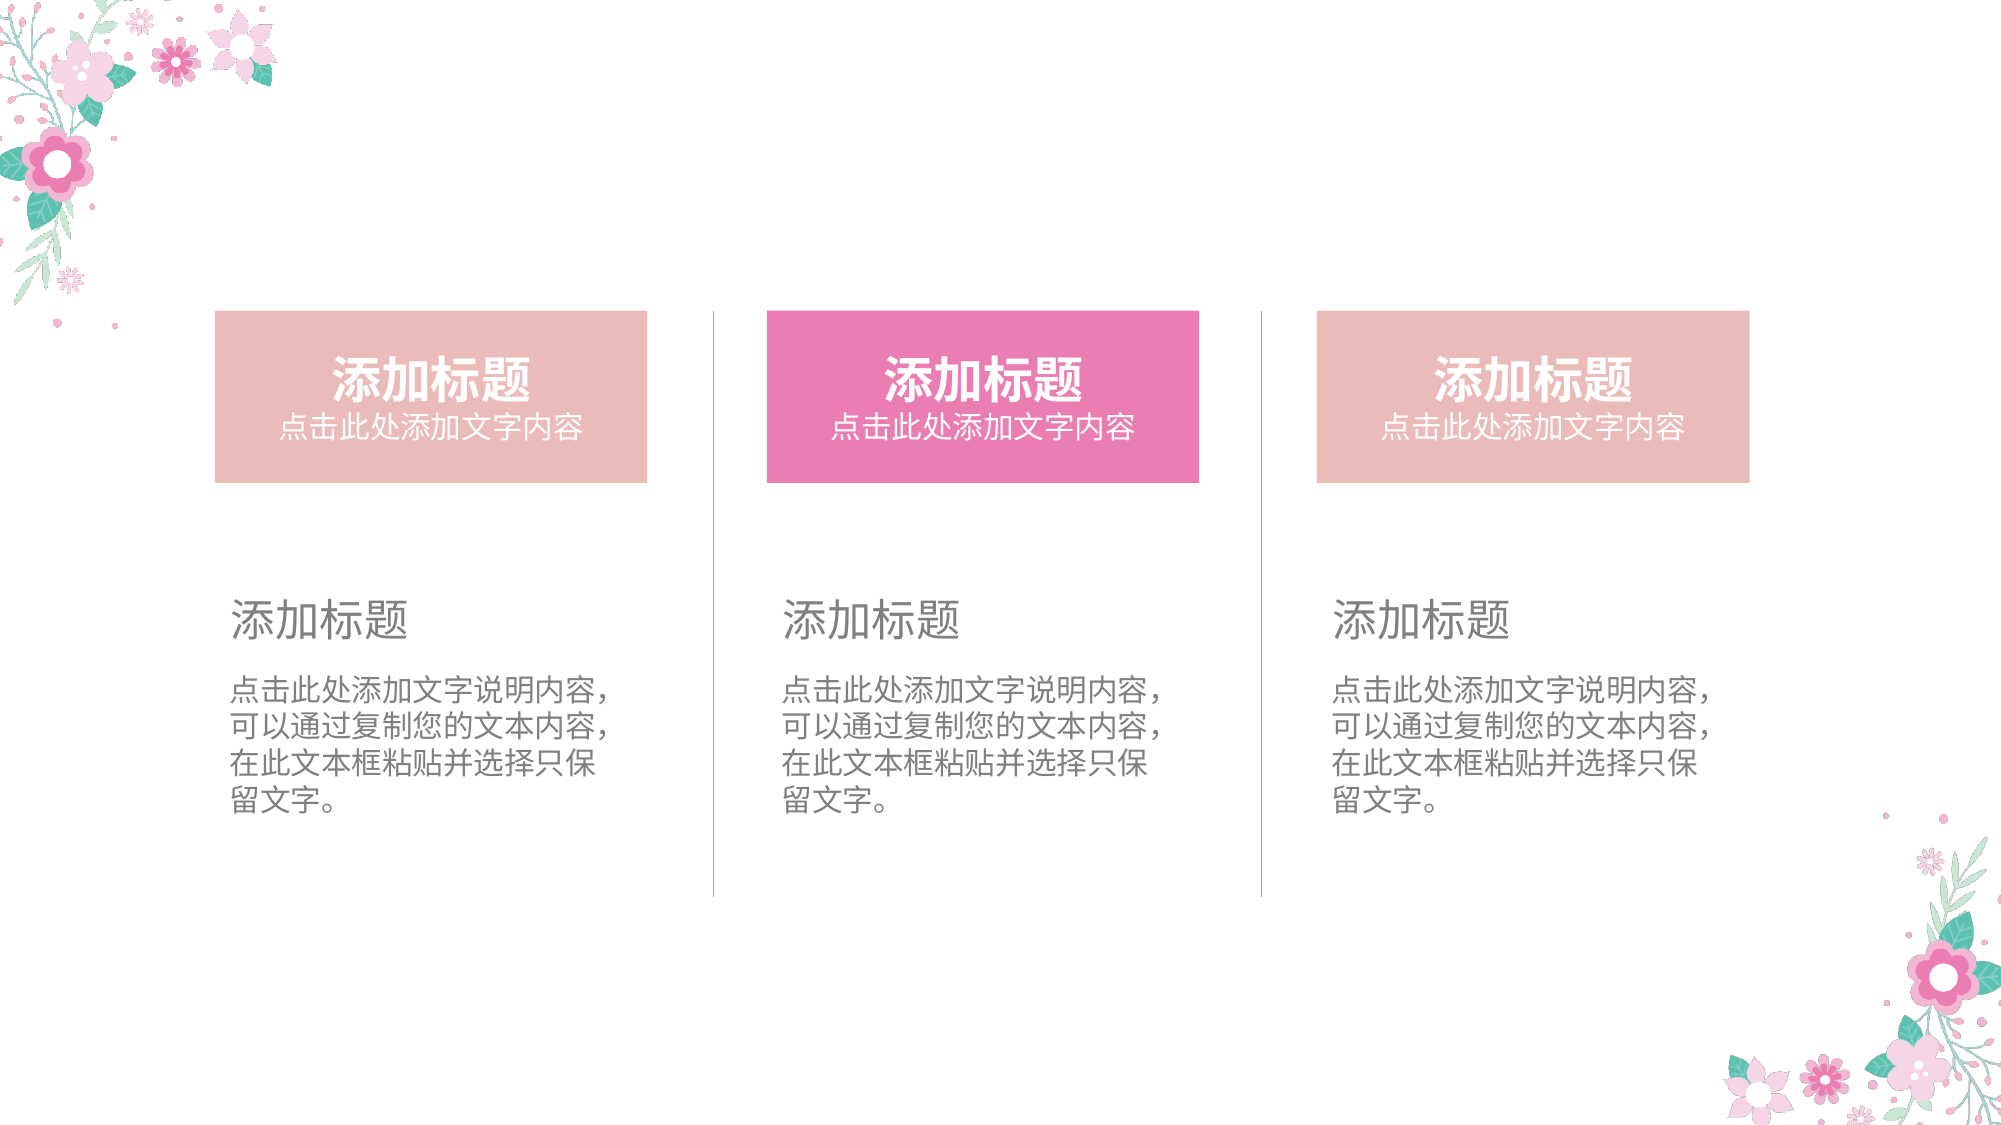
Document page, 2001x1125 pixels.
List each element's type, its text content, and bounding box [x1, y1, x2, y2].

text_box 添加标题 点击此处添加文字内容 [765, 309, 1201, 484]
text_box 添加标题 点击此处添加文字内容 [1315, 309, 1751, 484]
picture [0, 0, 285, 357]
text_box 添加标题 点击此处添加文字内容 [213, 309, 649, 484]
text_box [214, 585, 616, 827]
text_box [766, 585, 1169, 827]
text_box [1316, 585, 1719, 827]
picture [1715, 785, 2001, 1125]
